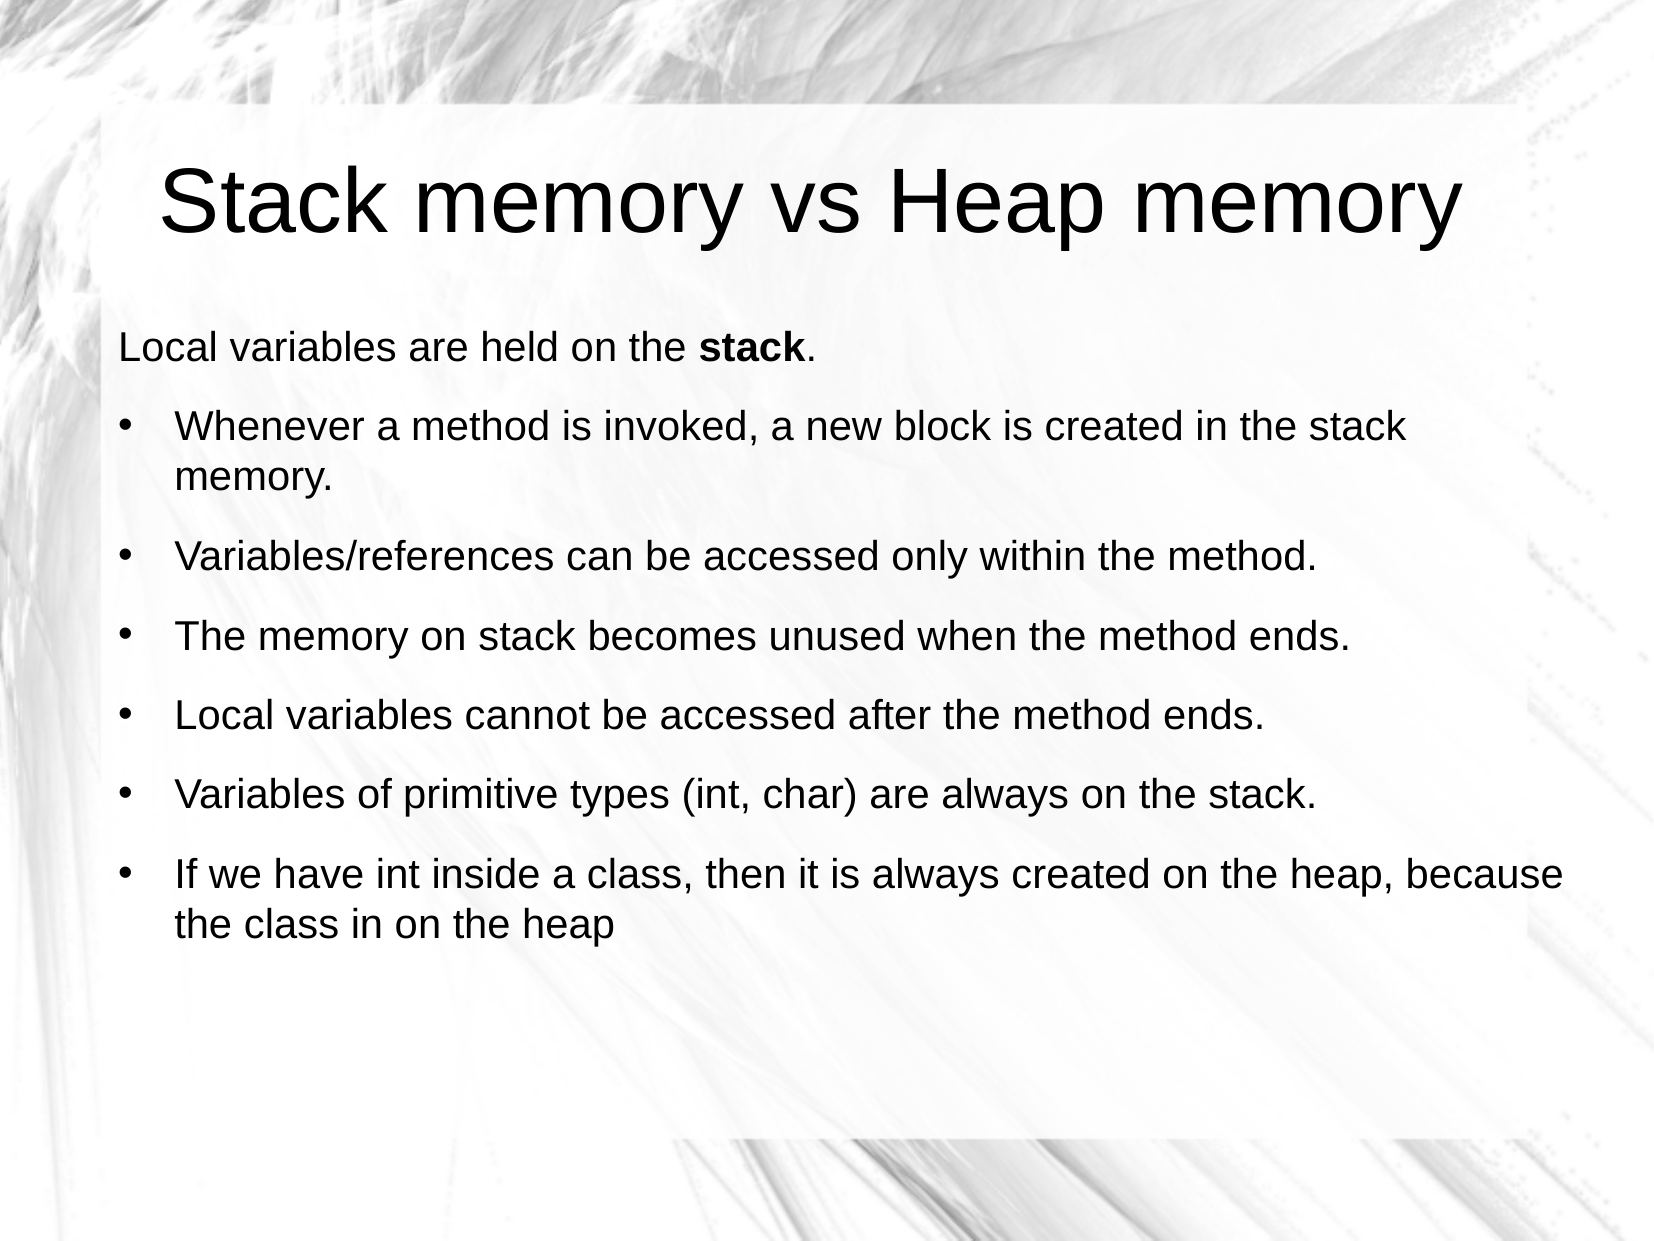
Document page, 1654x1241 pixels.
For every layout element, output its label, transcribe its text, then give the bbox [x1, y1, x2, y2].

picture [0, 0, 1654, 1241]
title Stack memory vs Heap memory [118, 112, 1506, 281]
list Local variables are held on the stack. Whenever a method is invoked, a new block is created in the stack memory. Variables/references can be accessed only within the method. The memory on stack becomes unused when the method ends. Local variables cannot be accessed after the method ends. Variables of primitive types (int, char) are always on the stack. If we have int inside a class, then it is always created on the heap, because the class in on the heap [118, 319, 1571, 1102]
